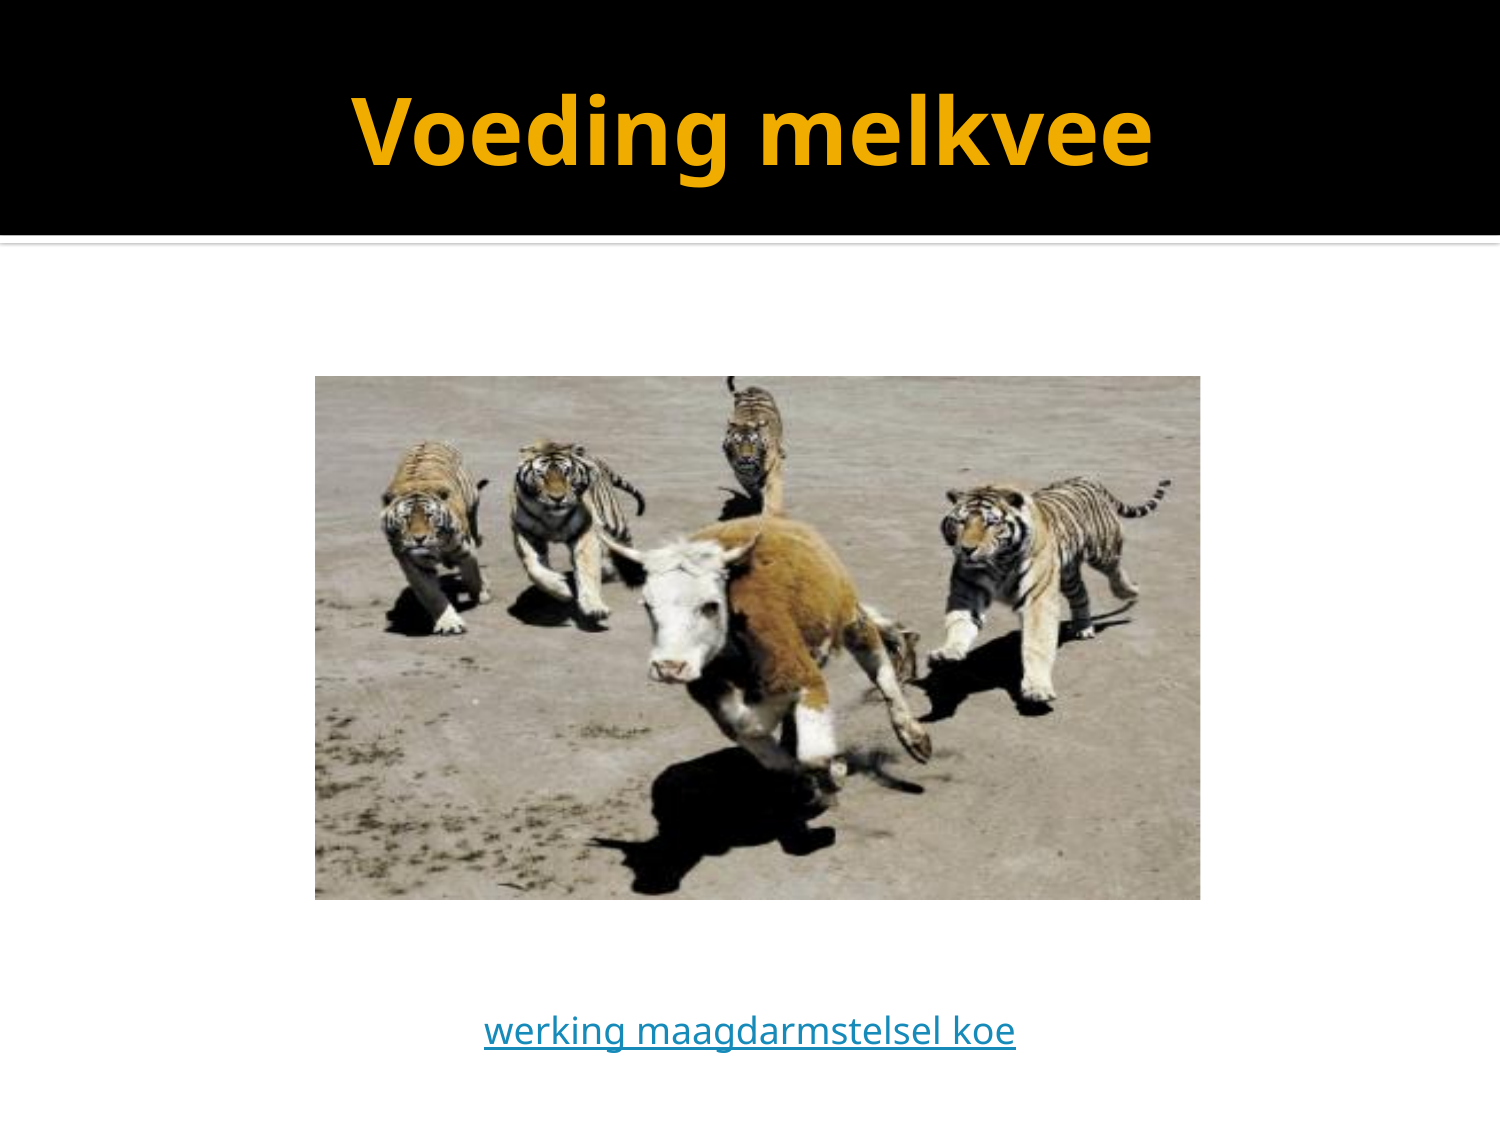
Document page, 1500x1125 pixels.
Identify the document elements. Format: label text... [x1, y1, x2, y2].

text_box werking maagdarmstelsel koe [0, 999, 1500, 1066]
title Voeding melkvee [75, 24, 1425, 231]
picture [312, 373, 1201, 900]
